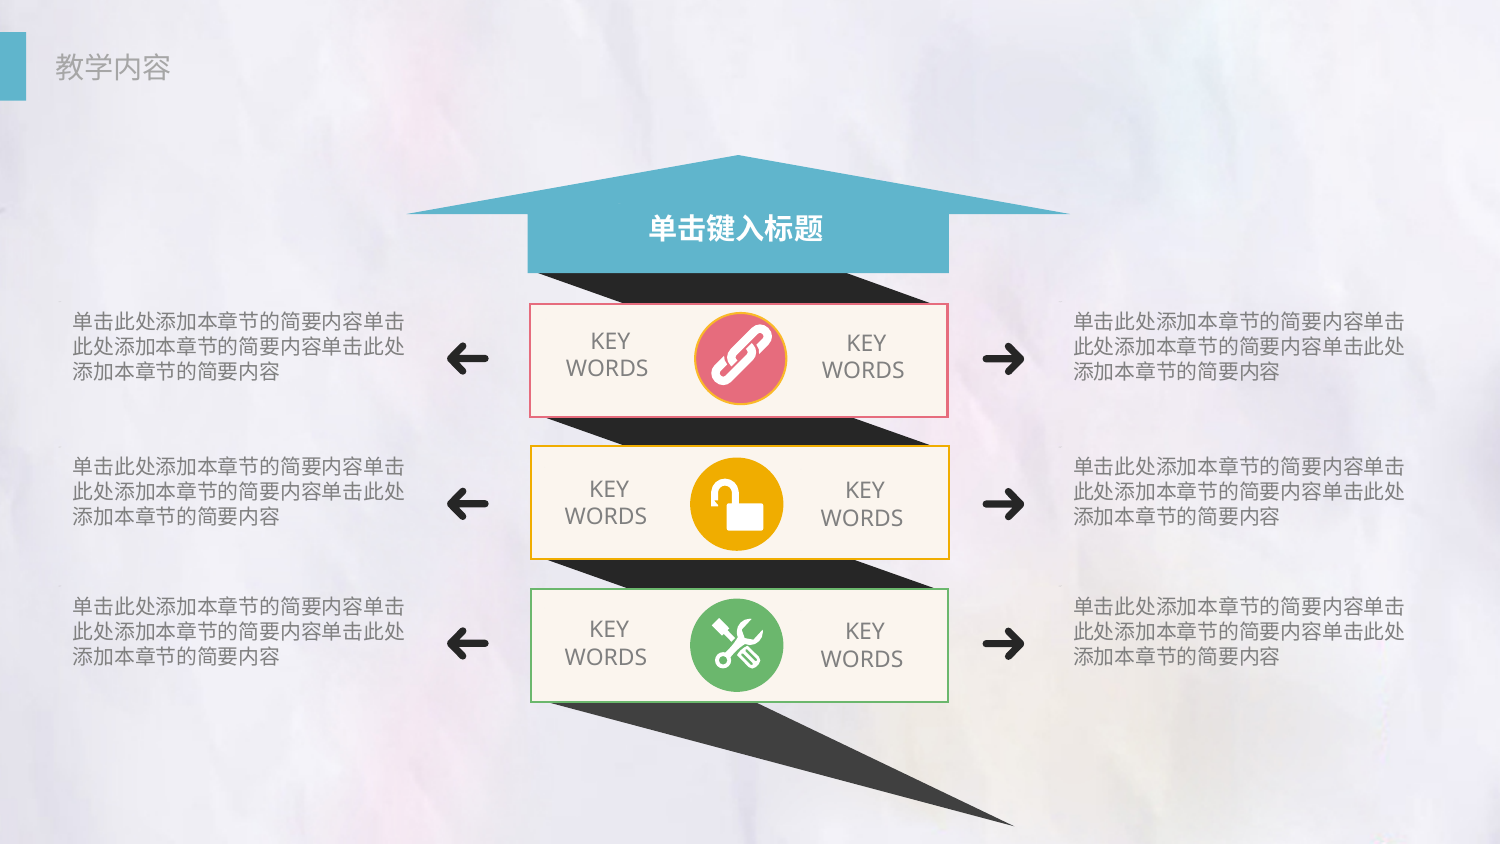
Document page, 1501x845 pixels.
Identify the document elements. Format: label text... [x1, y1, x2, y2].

text_box [711, 324, 772, 386]
text_box 单击键入标题 [618, 203, 861, 253]
text_box [711, 618, 763, 669]
text_box [529, 303, 949, 418]
text_box [981, 626, 1026, 661]
text_box [446, 626, 490, 661]
text_box [694, 311, 788, 406]
text_box 单击此处添加本章节的简要内容单击此处添加本章节的简要内容单击此处添加本章节的简要内容 [1058, 586, 1427, 676]
text_box KEY WORDS [544, 607, 674, 678]
text_box KEY WORDS [801, 320, 932, 391]
text_box [543, 418, 933, 445]
text_box [446, 486, 490, 522]
text_box [690, 598, 784, 692]
text_box [544, 560, 937, 588]
text_box [981, 341, 1026, 377]
text_box 单击此处添加本章节的简要内容单击此处添加本章节的简要内容单击此处添加本章节的简要内容 [1058, 446, 1427, 537]
text_box [690, 457, 784, 551]
text_box KEY WORDS [545, 318, 676, 389]
text_box [981, 486, 1026, 522]
text_box [546, 703, 1015, 828]
text_box [530, 445, 950, 560]
text_box 单击此处添加本章节的简要内容单击此处添加本章节的简要内容单击此处添加本章节的简要内容 [1058, 301, 1427, 391]
text_box [540, 275, 933, 303]
text_box 单击此处添加本章节的简要内容单击此处添加本章节的简要内容单击此处添加本章节的简要内容 [58, 586, 427, 676]
text_box 单击此处添加本章节的简要内容单击此处添加本章节的简要内容单击此处添加本章节的简要内容 [58, 301, 427, 391]
text_box [406, 153, 1071, 275]
text_box [710, 477, 765, 532]
text_box [446, 341, 490, 376]
text_box KEY WORDS [544, 466, 674, 537]
text_box KEY WORDS [800, 609, 931, 679]
picture [0, 0, 1500, 844]
text_box [530, 588, 949, 703]
text_box 单击此处添加本章节的简要内容单击此处添加本章节的简要内容单击此处添加本章节的简要内容 [58, 446, 427, 537]
text_box KEY WORDS [800, 468, 931, 539]
